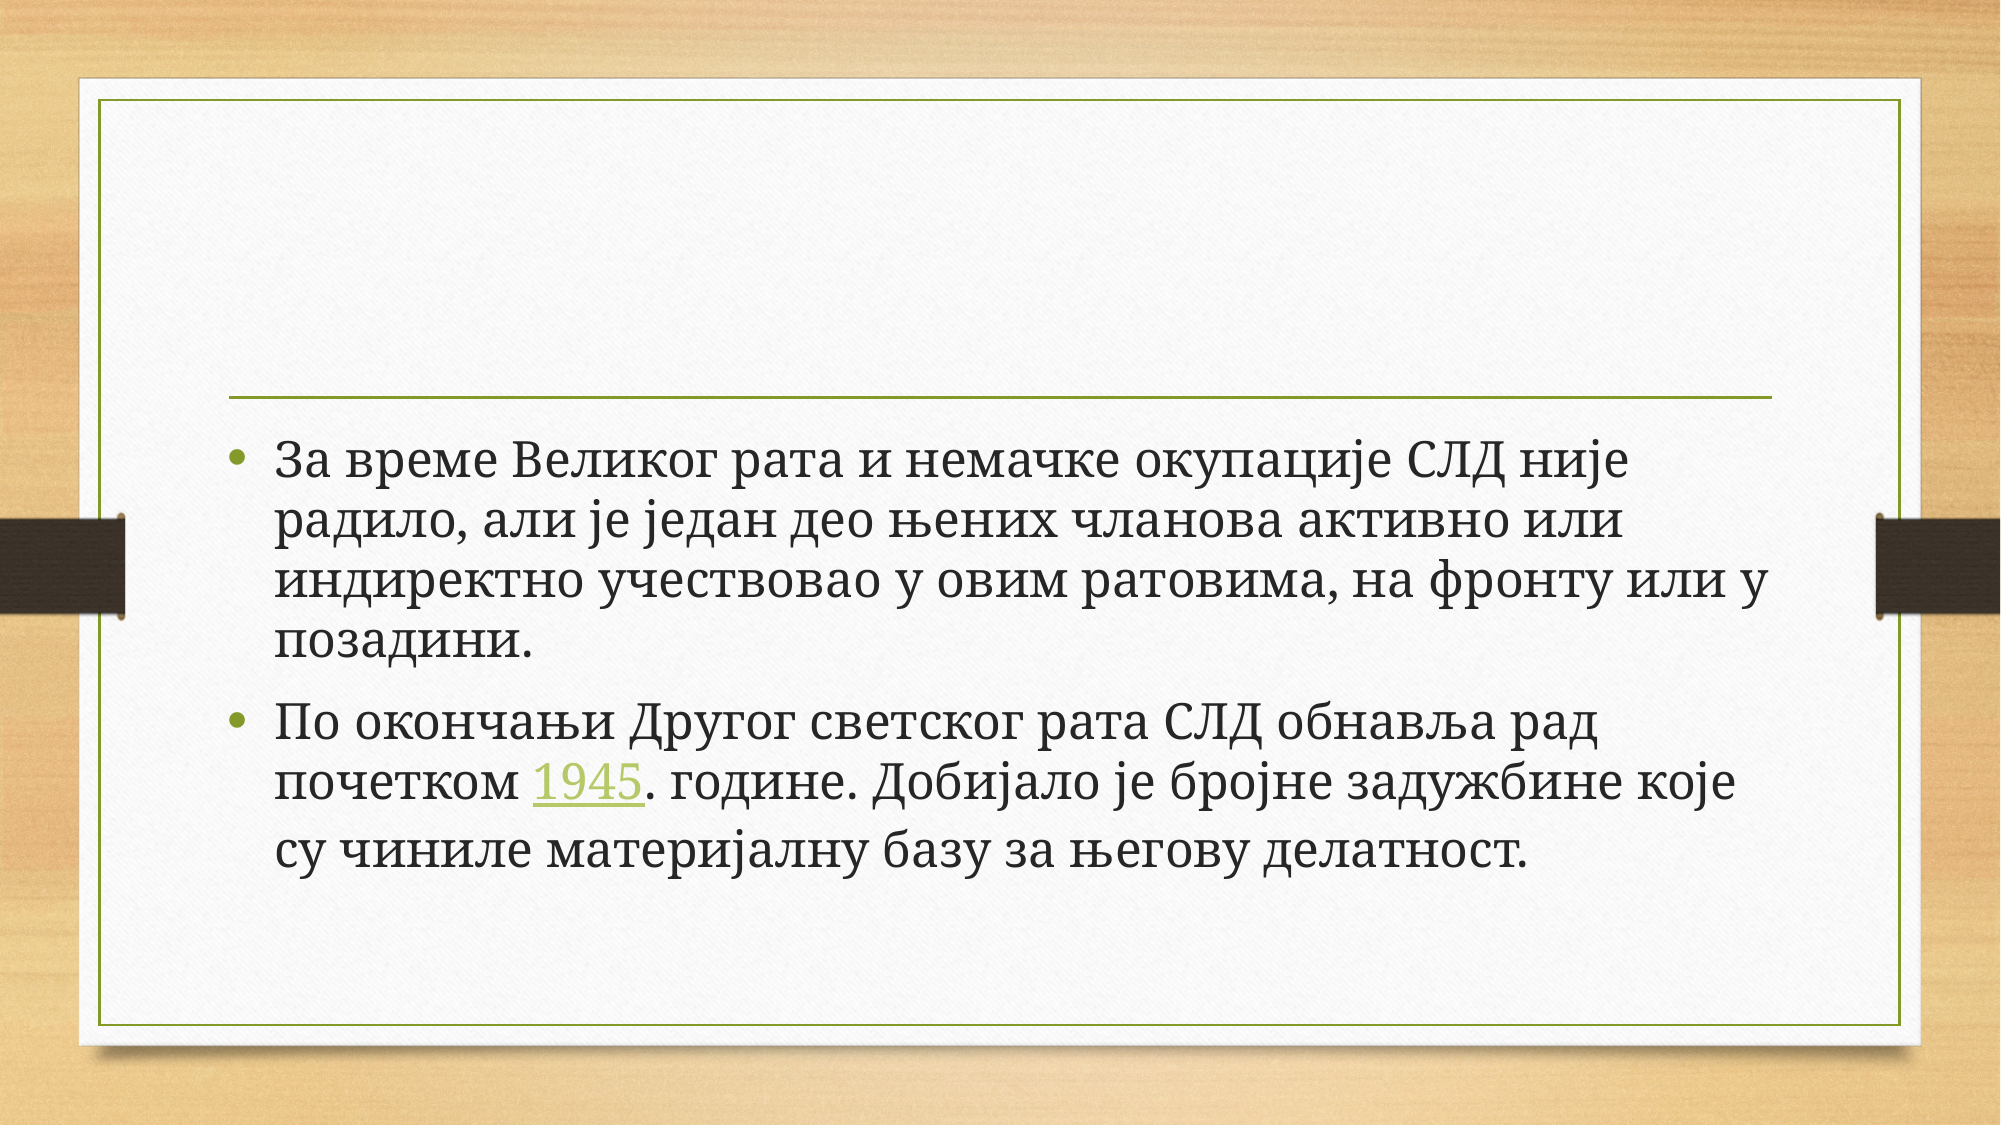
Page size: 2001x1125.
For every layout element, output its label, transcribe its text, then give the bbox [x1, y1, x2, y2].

list За време Великог рата и немачке окупације СЛД није радило, али је један део њених чланова активно или индиректно учествовао у овим ратовима, на фронту или у позадини. По окончањи Другог светског рата СЛД обнавља рад почетком 1945. године. Добијало је бројне задужбине које су чиниле материјалну базу за његову делатност. [212, 419, 1788, 964]
picture [0, 0, 2001, 1125]
